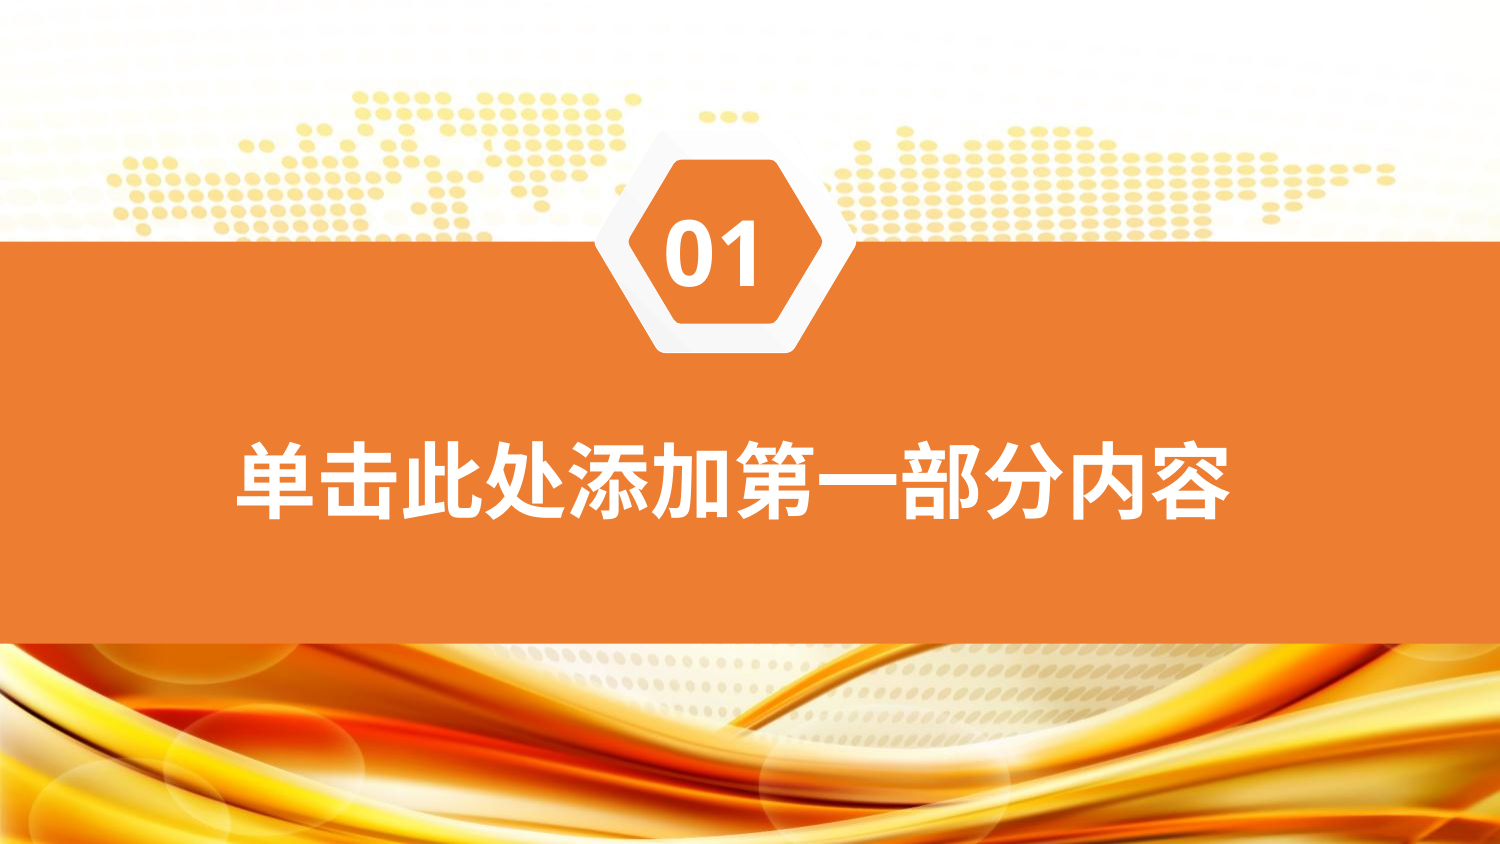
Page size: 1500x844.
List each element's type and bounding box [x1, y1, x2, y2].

text_box [593, 130, 857, 354]
picture [0, 0, 1500, 844]
